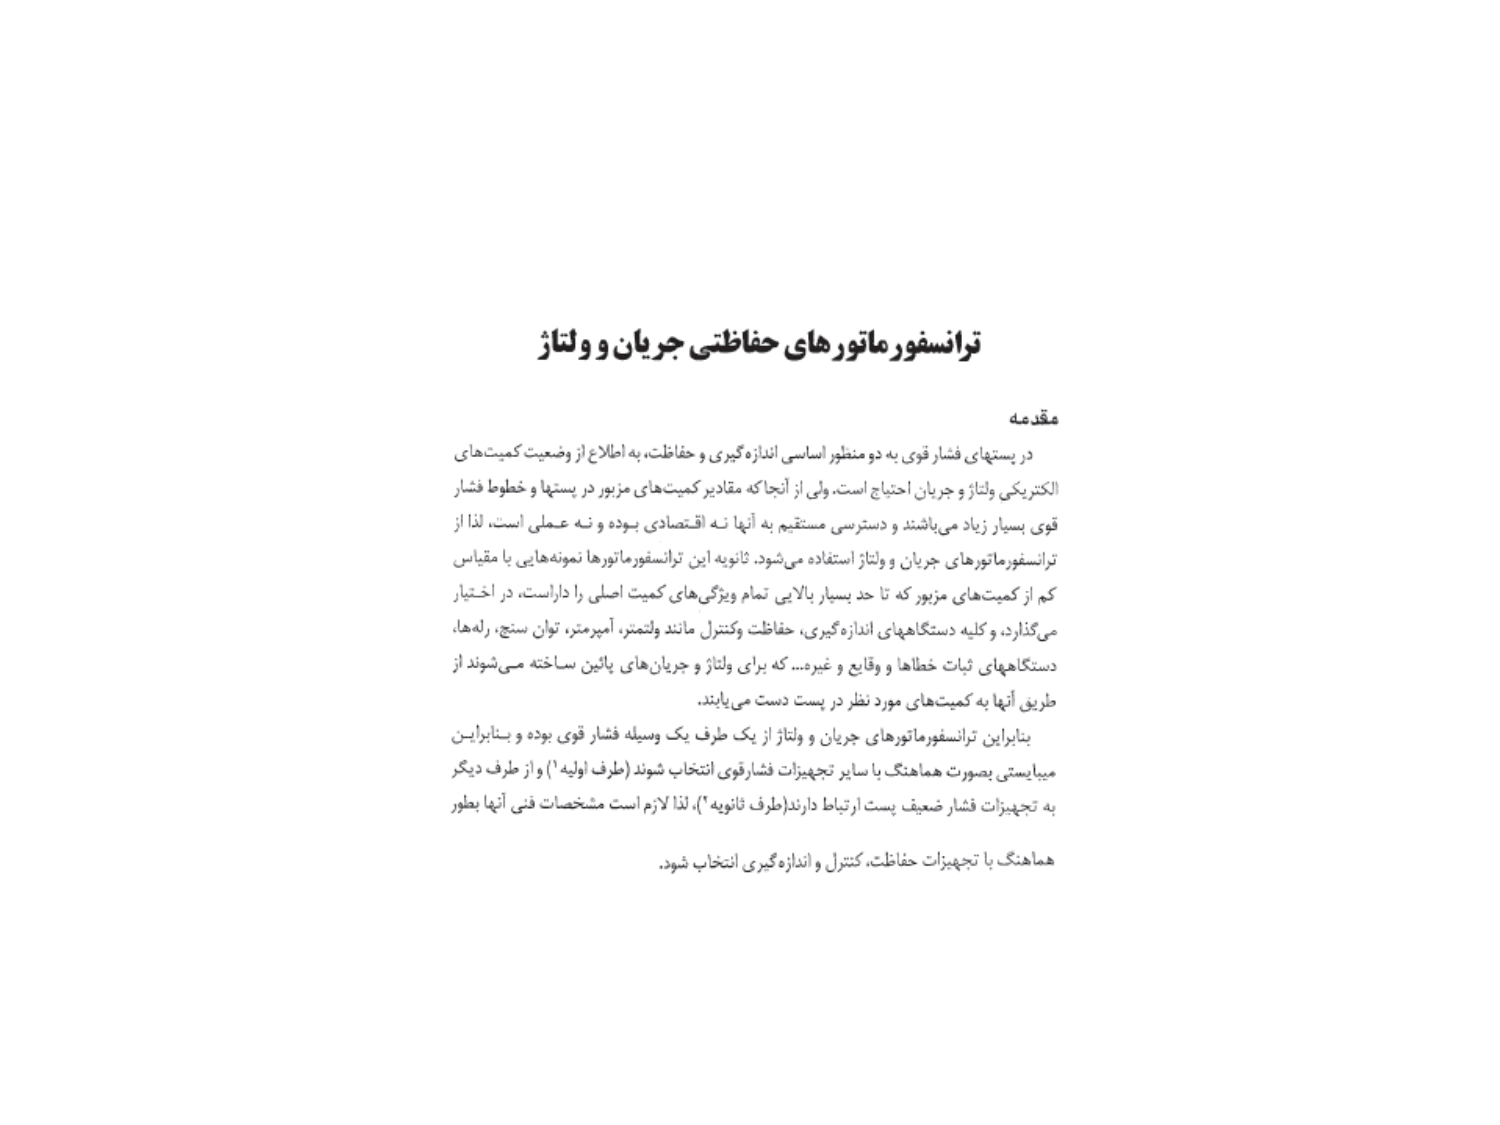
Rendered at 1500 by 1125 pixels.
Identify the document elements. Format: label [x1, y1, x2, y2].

picture [416, 284, 1084, 883]
